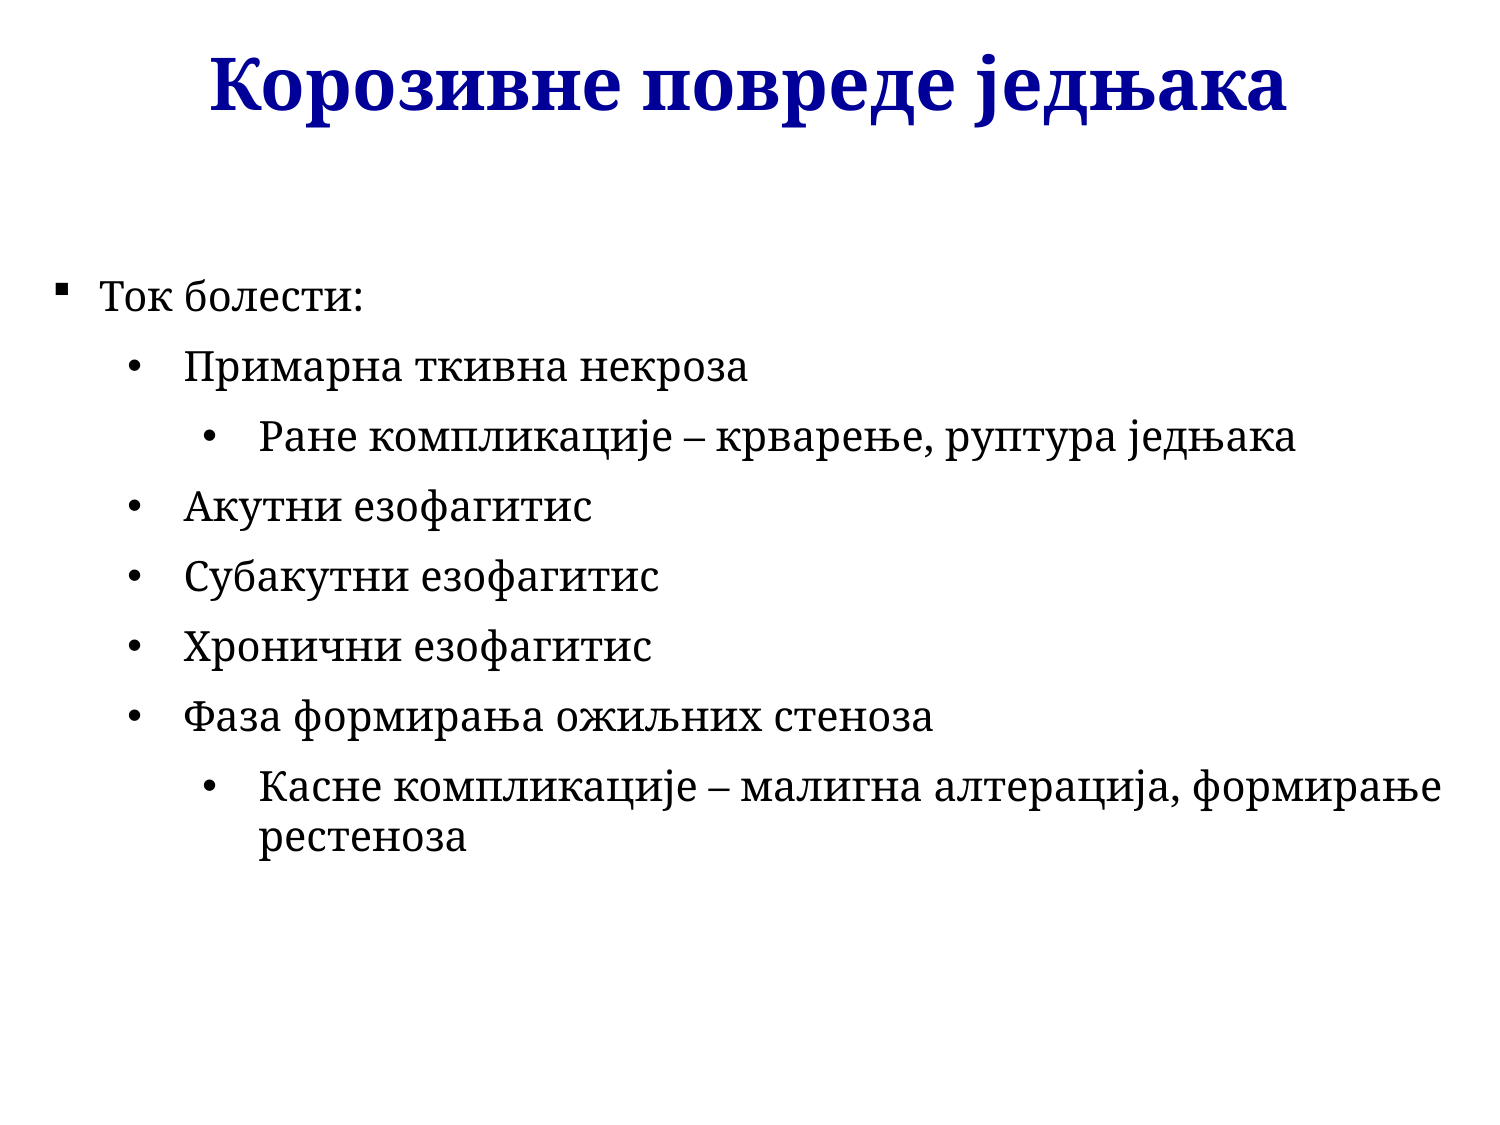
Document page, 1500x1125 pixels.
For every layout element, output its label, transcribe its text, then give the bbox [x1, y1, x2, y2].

text_box Ток болести: Примарна ткивна некроза Ране компликације – крварење, руптура једњака Акутни езофагитис Субакутни езофагитис Хронични езофагитис Фаза формирања ожиљних стеноза Касне компликације – малигна алтерација, формирање рестеноза [37, 212, 1488, 918]
text_box Корозивне повреде једњака [0, 12, 1500, 151]
